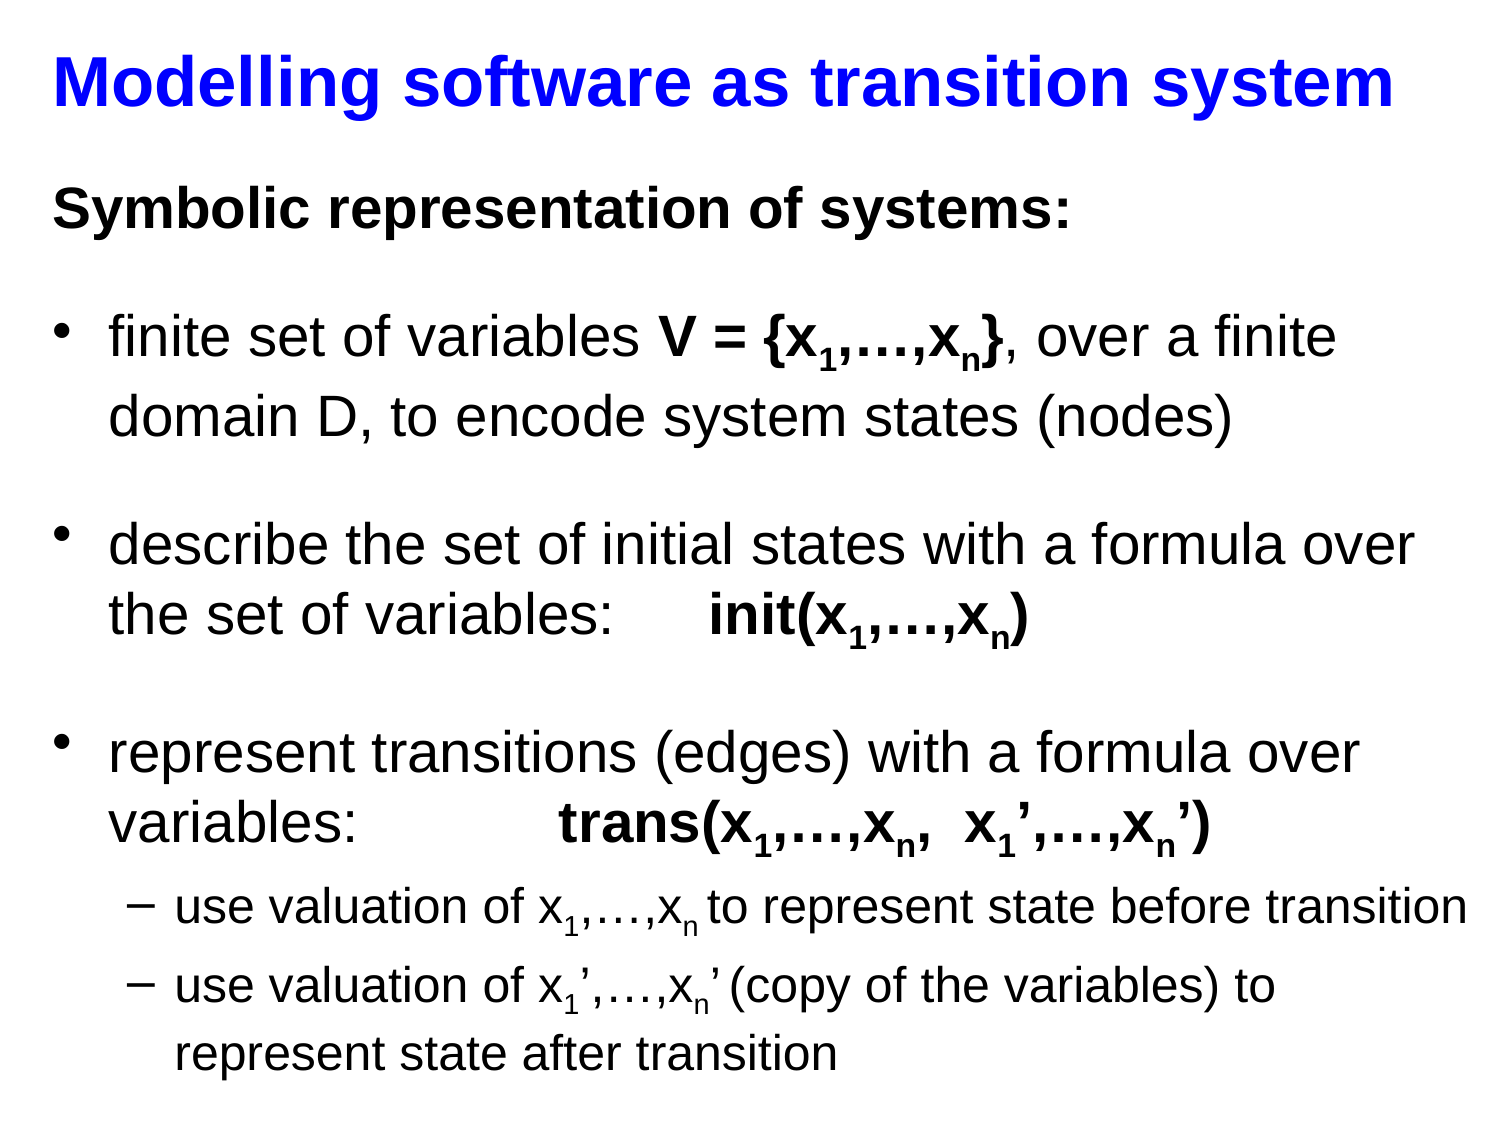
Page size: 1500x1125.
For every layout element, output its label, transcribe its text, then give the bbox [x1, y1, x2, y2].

title Modelling software as transition system [37, 19, 1463, 138]
list Symbolic representation of systems: finite set of variables V = {x1,…,xn}, over a finite domain D, to encode system states (nodes) describe the set of initial states with a formula over the set of variables: init(x1,…,xn) represent transitions (edges) with a formula over variables: trans(x1,…,xn, x1’,…,xn’) use valuation of x1,…,xn to represent state before transition use valuation of x1’,…,xn’ (copy of the variables) to represent state after transition [37, 162, 1500, 1051]
